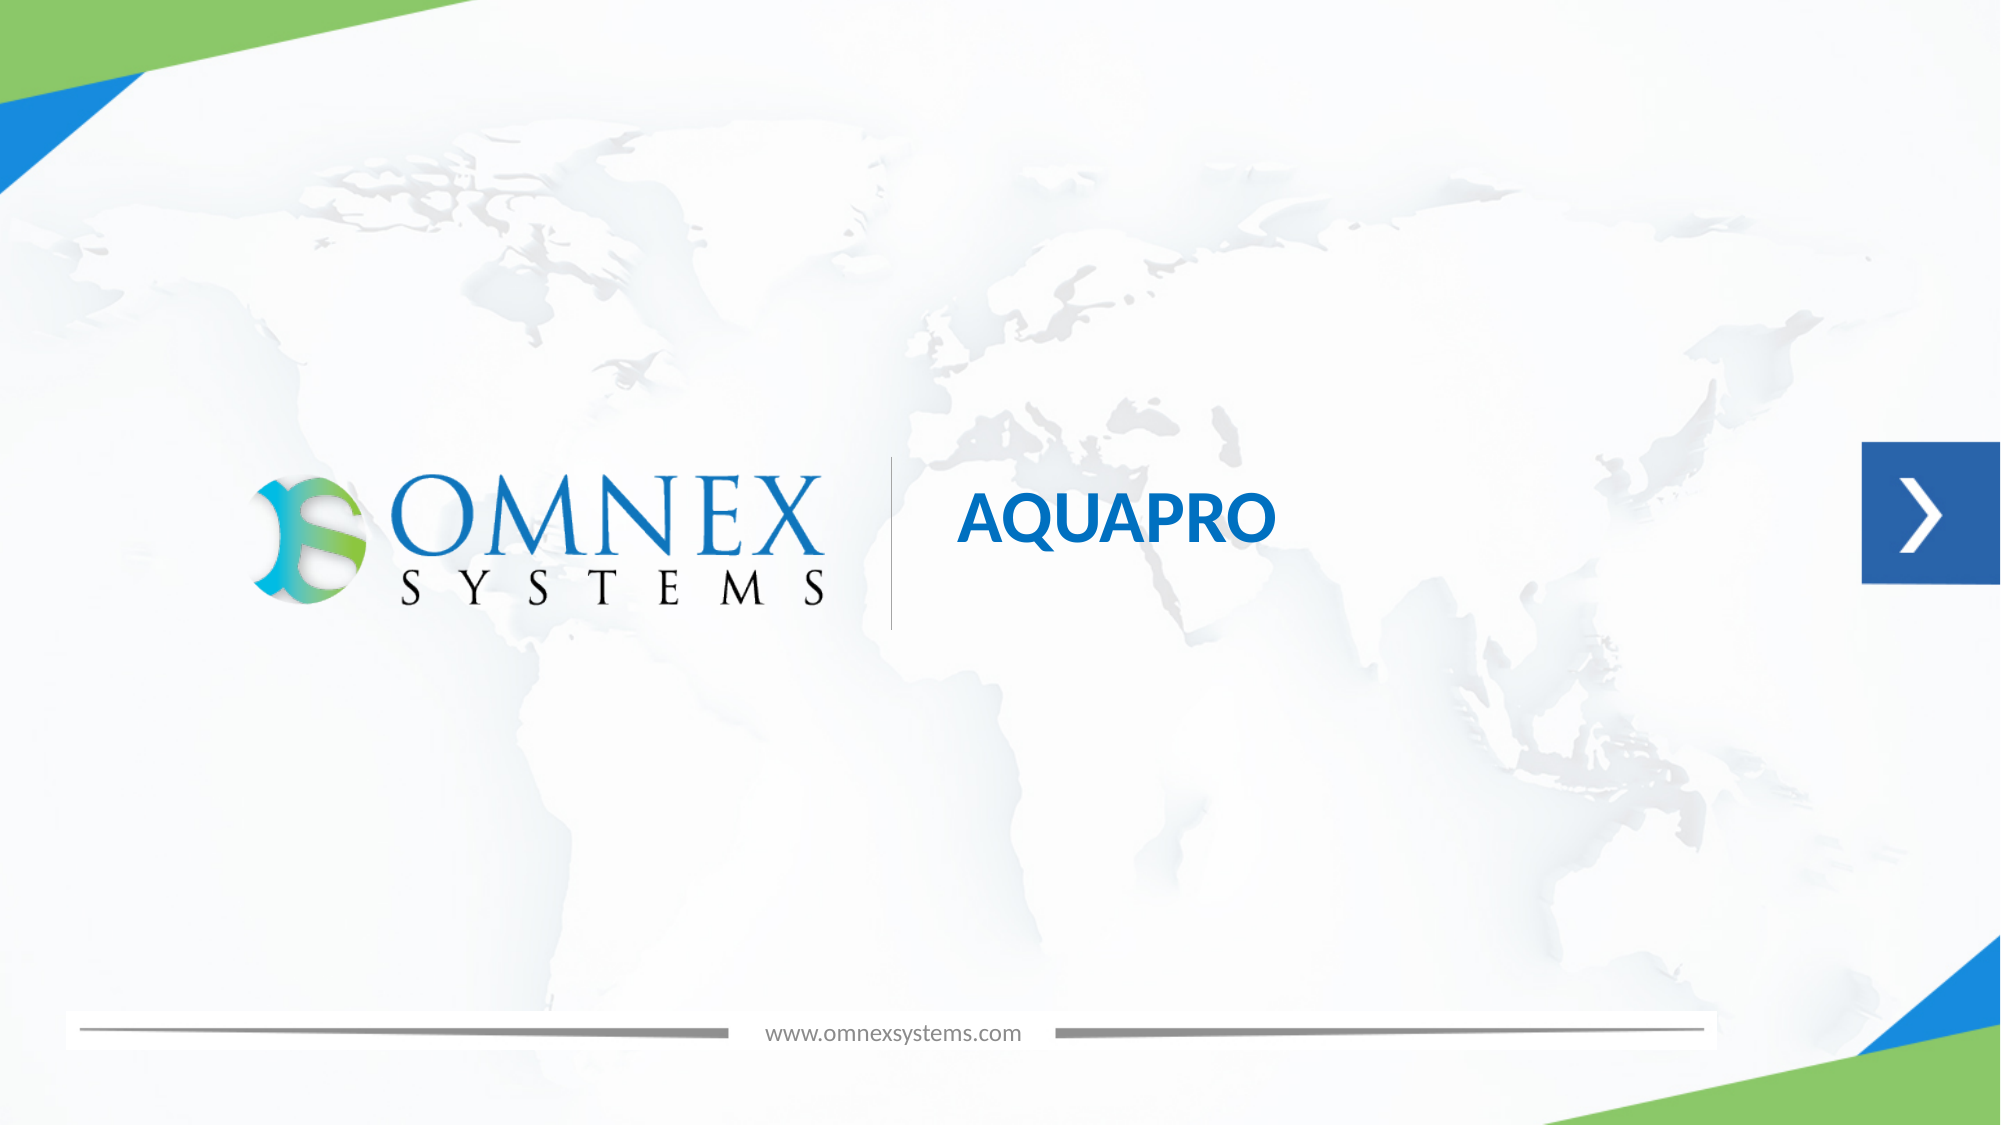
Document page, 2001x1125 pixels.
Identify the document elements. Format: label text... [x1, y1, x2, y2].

text_box AQUAPRO [942, 460, 1312, 566]
picture [0, 0, 2001, 1125]
